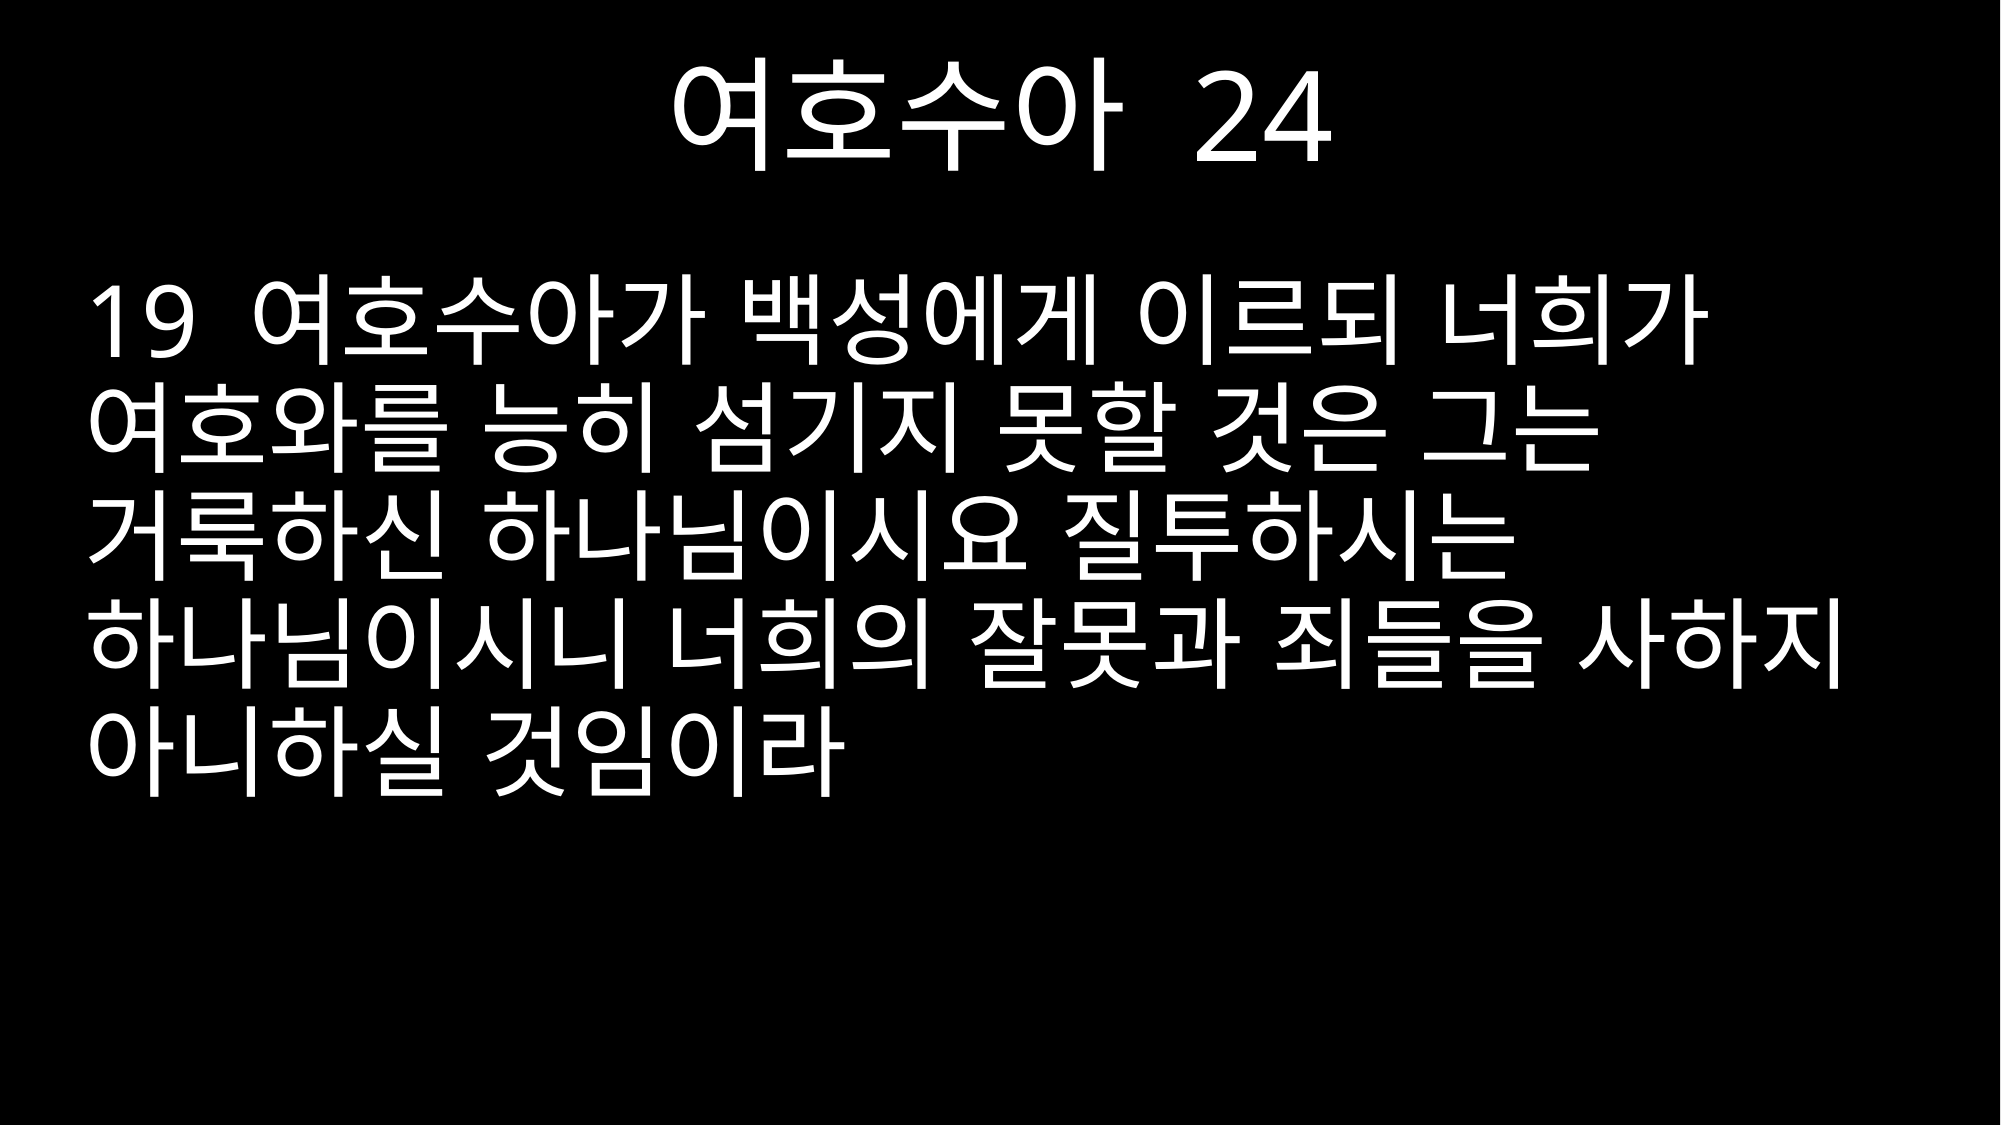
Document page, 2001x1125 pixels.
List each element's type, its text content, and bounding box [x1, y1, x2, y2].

picture [0, 0, 2001, 1125]
footer 여호수아 24 [0, 32, 2000, 192]
list 19 여호수아가 백성에게 이르되 너희가 여호와를 능히 섬기지 못할 것은 그는 거룩하신 하나님이시요 질투하시는 하나님이시니 너희의 잘못과 죄들을 사하지 아니하실 것임이라 [69, 263, 1953, 423]
